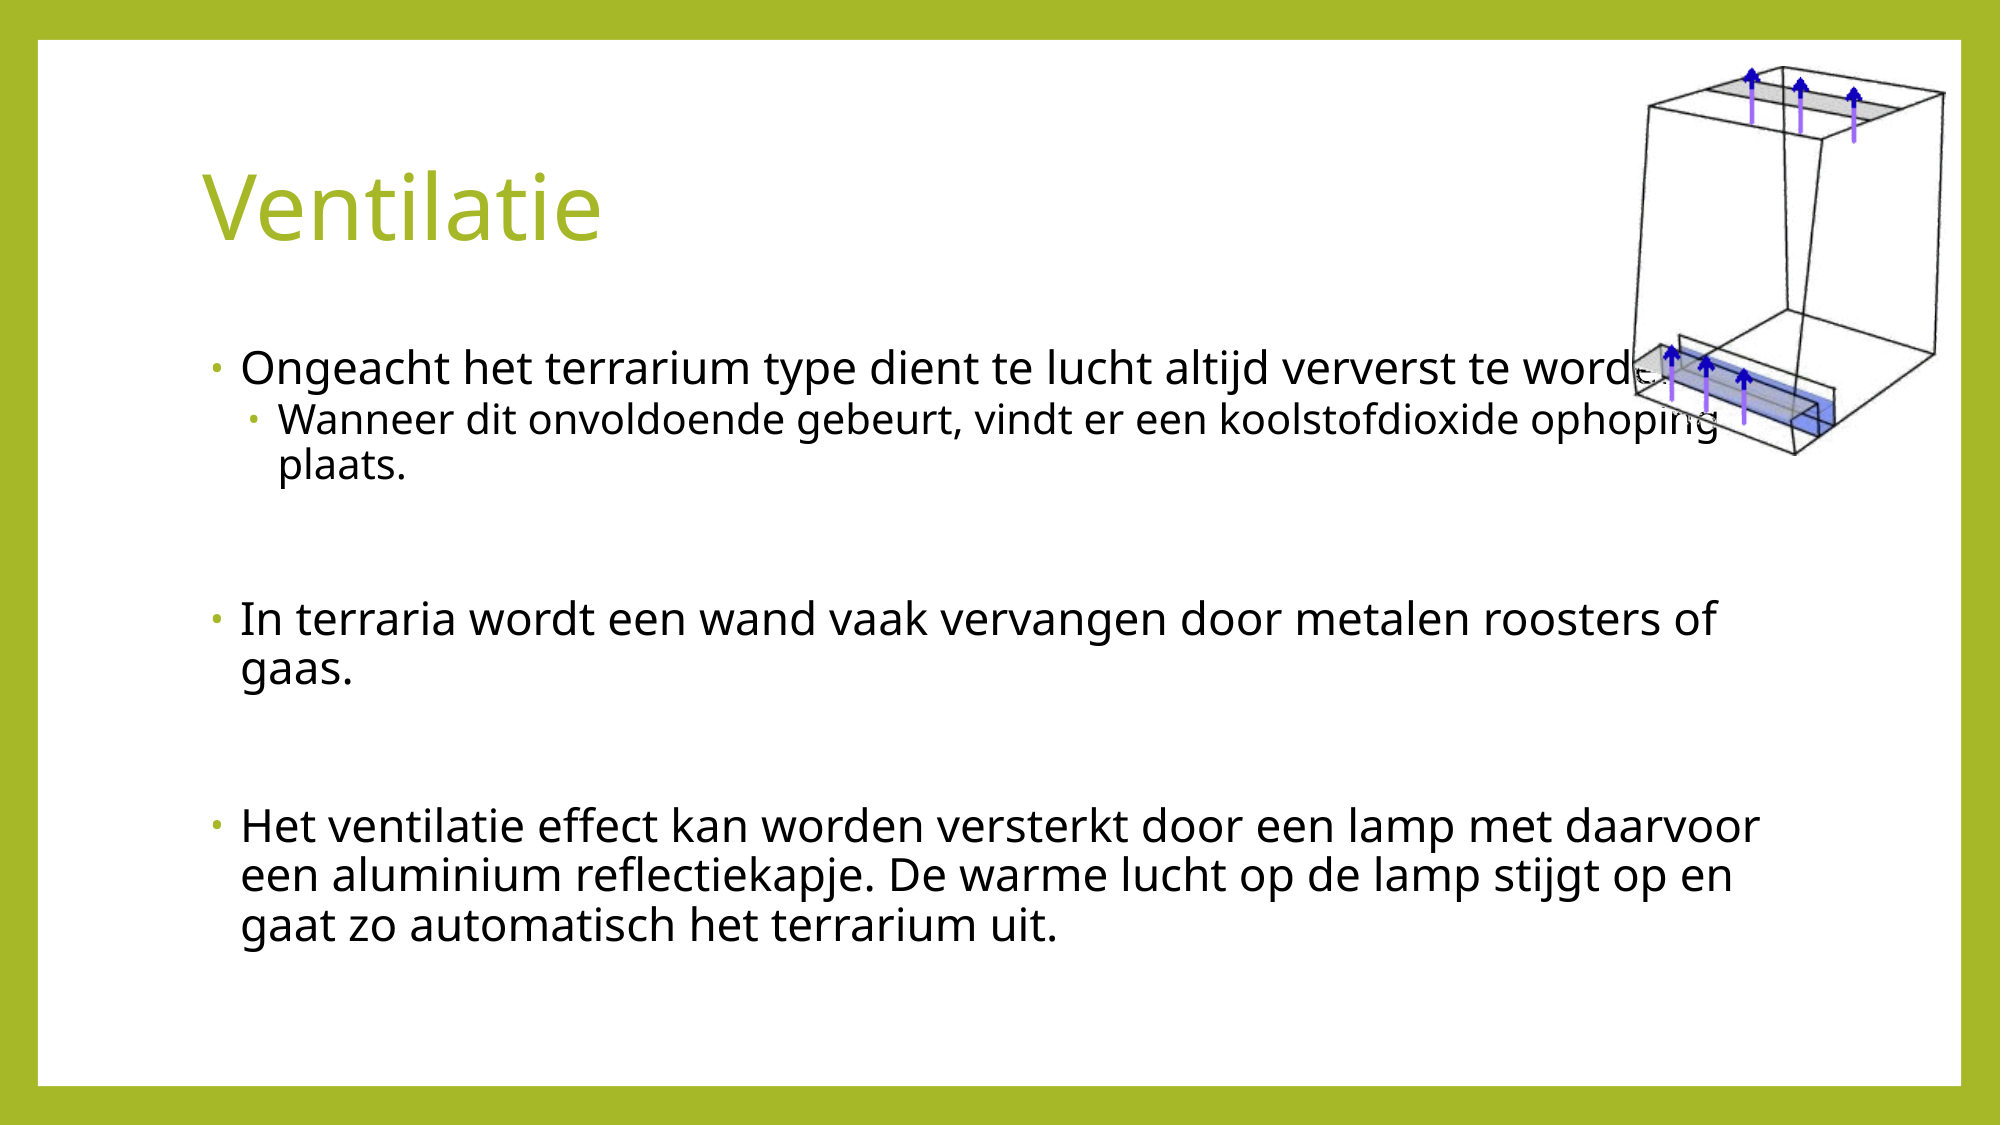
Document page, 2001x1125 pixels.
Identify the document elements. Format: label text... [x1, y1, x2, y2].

picture [1632, 66, 1946, 456]
list Ongeacht het terrarium type dient te lucht altijd ververst te worden Wanneer dit onvoldoende gebeurt, vindt er een koolstofdioxide ophoping plaats. In terraria wordt een wand vaak vervangen door metalen roosters of gaas. Het ventilatie effect kan worden versterkt door een lamp met daarvoor een aluminium reflectiekapje. De warme lucht op de lamp stijgt op en gaat zo automatisch het terrarium uit. [187, 337, 1808, 1000]
title Ventilatie [187, 99, 1626, 323]
